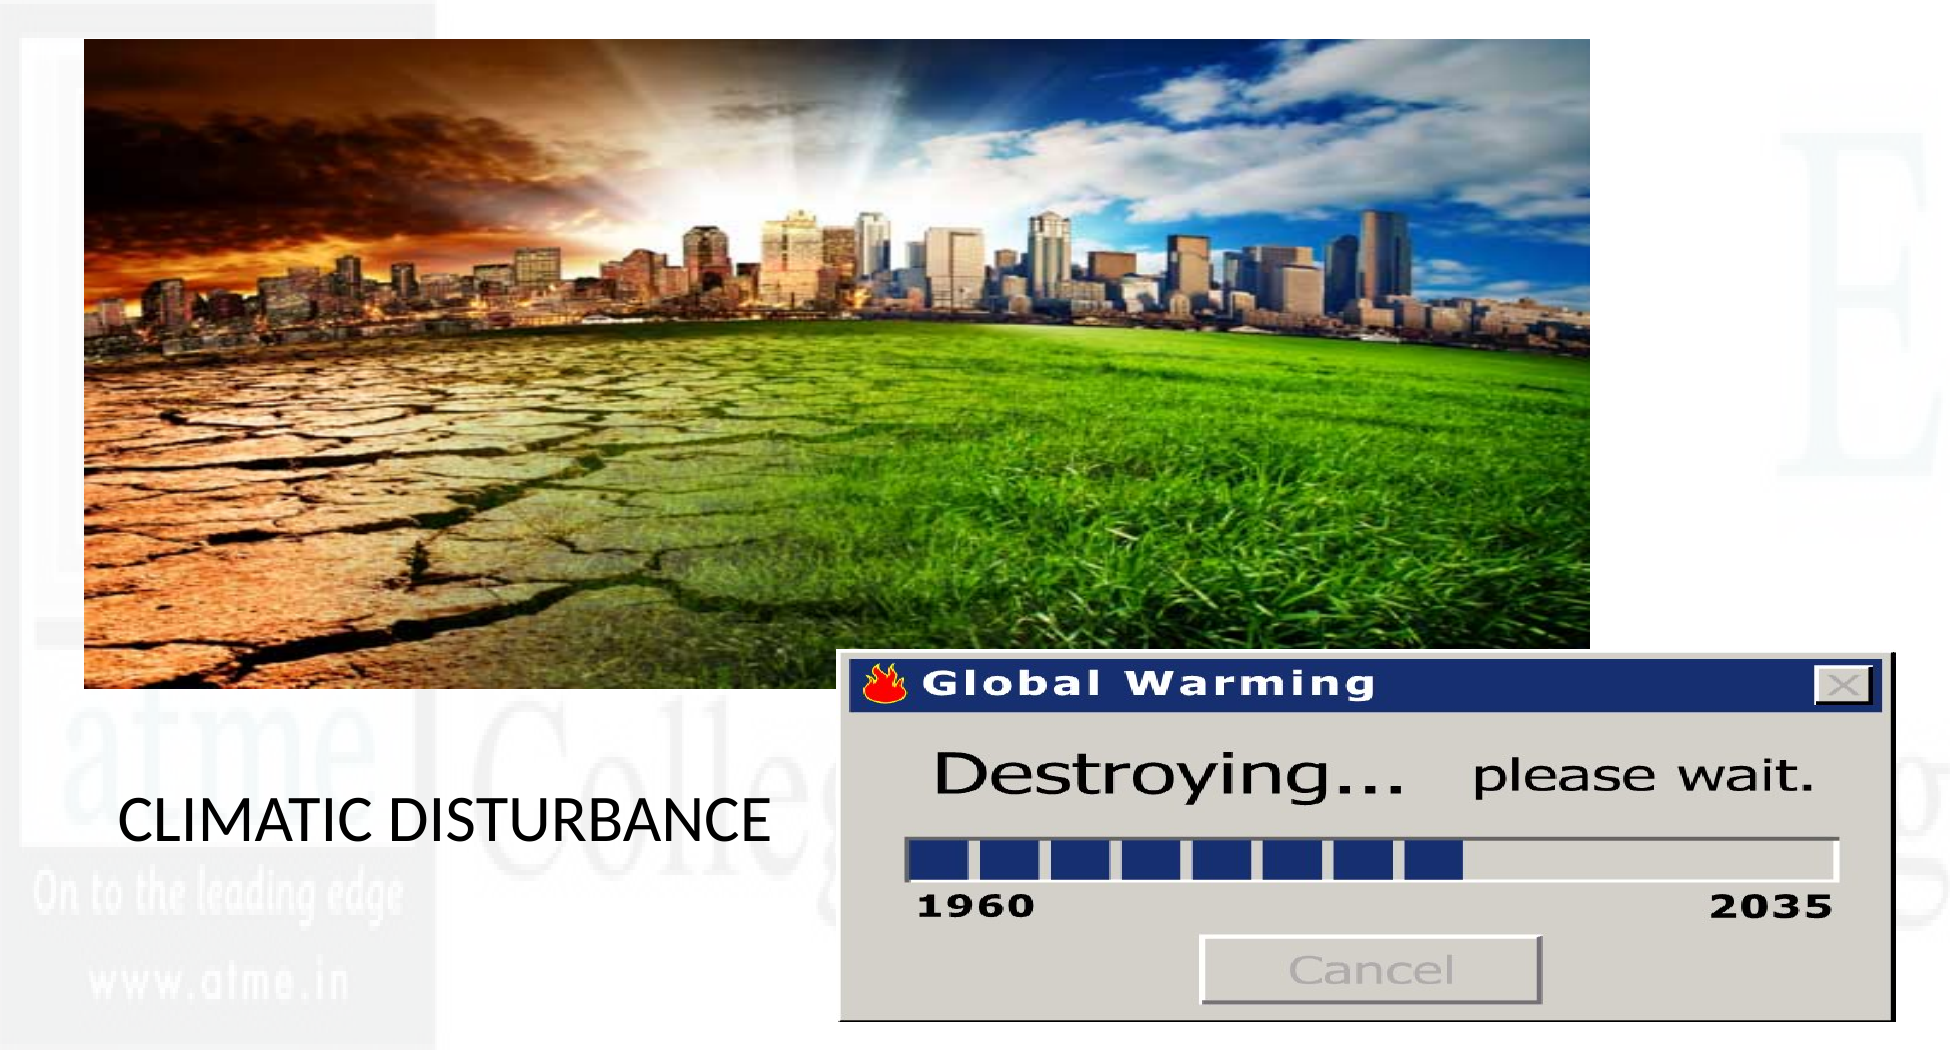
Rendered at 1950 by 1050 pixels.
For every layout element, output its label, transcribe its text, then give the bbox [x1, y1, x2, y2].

picture [84, 39, 1896, 1022]
text_box CLIMATIC DISTURBANCE [84, 767, 806, 863]
